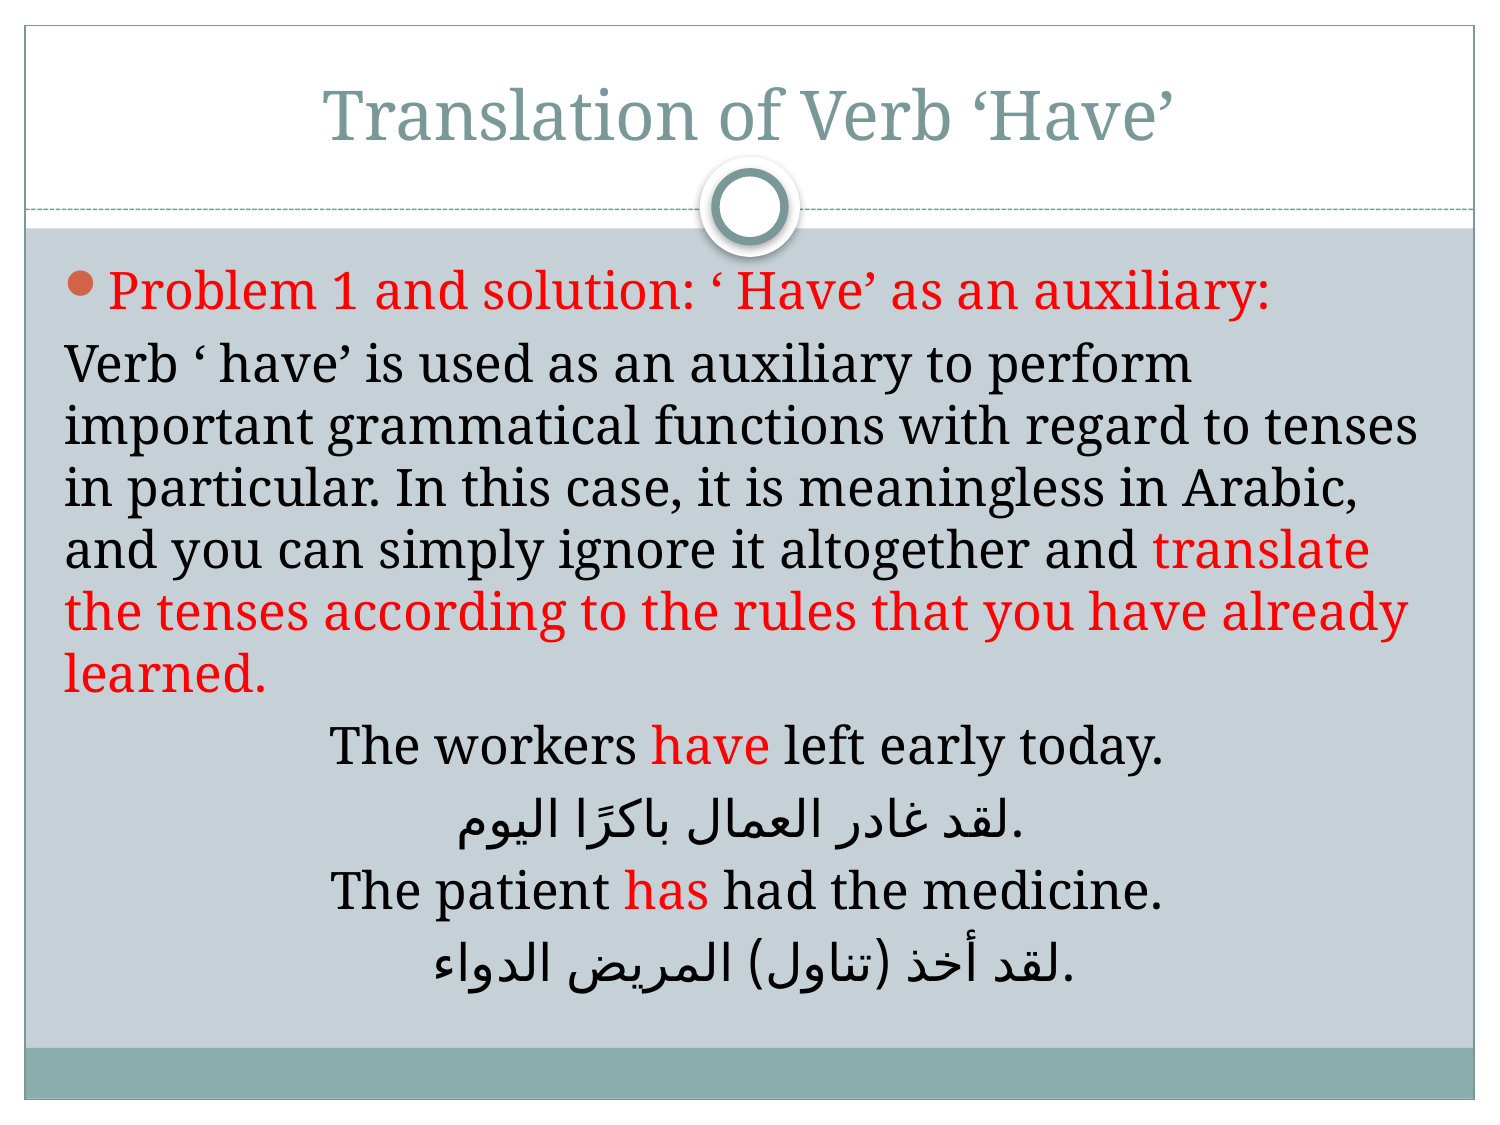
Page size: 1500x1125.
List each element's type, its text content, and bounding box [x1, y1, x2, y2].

list Problem 1 and solution: ‘ Have’ as an auxiliary: Verb ‘ have’ is used as an auxiliary to perform important grammatical functions with regard to tenses in particular. In this case, it is meaningless in Arabic, and you can simply ignore it altogether and translate the tenses according to the rules that you have already learned. The workers have left early today. لقد غادر العمال باكرًا اليوم. The patient has had the medicine. لقد أخذ (تناول) المريض الدواء. [49, 250, 1445, 1001]
title Translation of Verb ‘Have’ [49, 37, 1450, 162]
